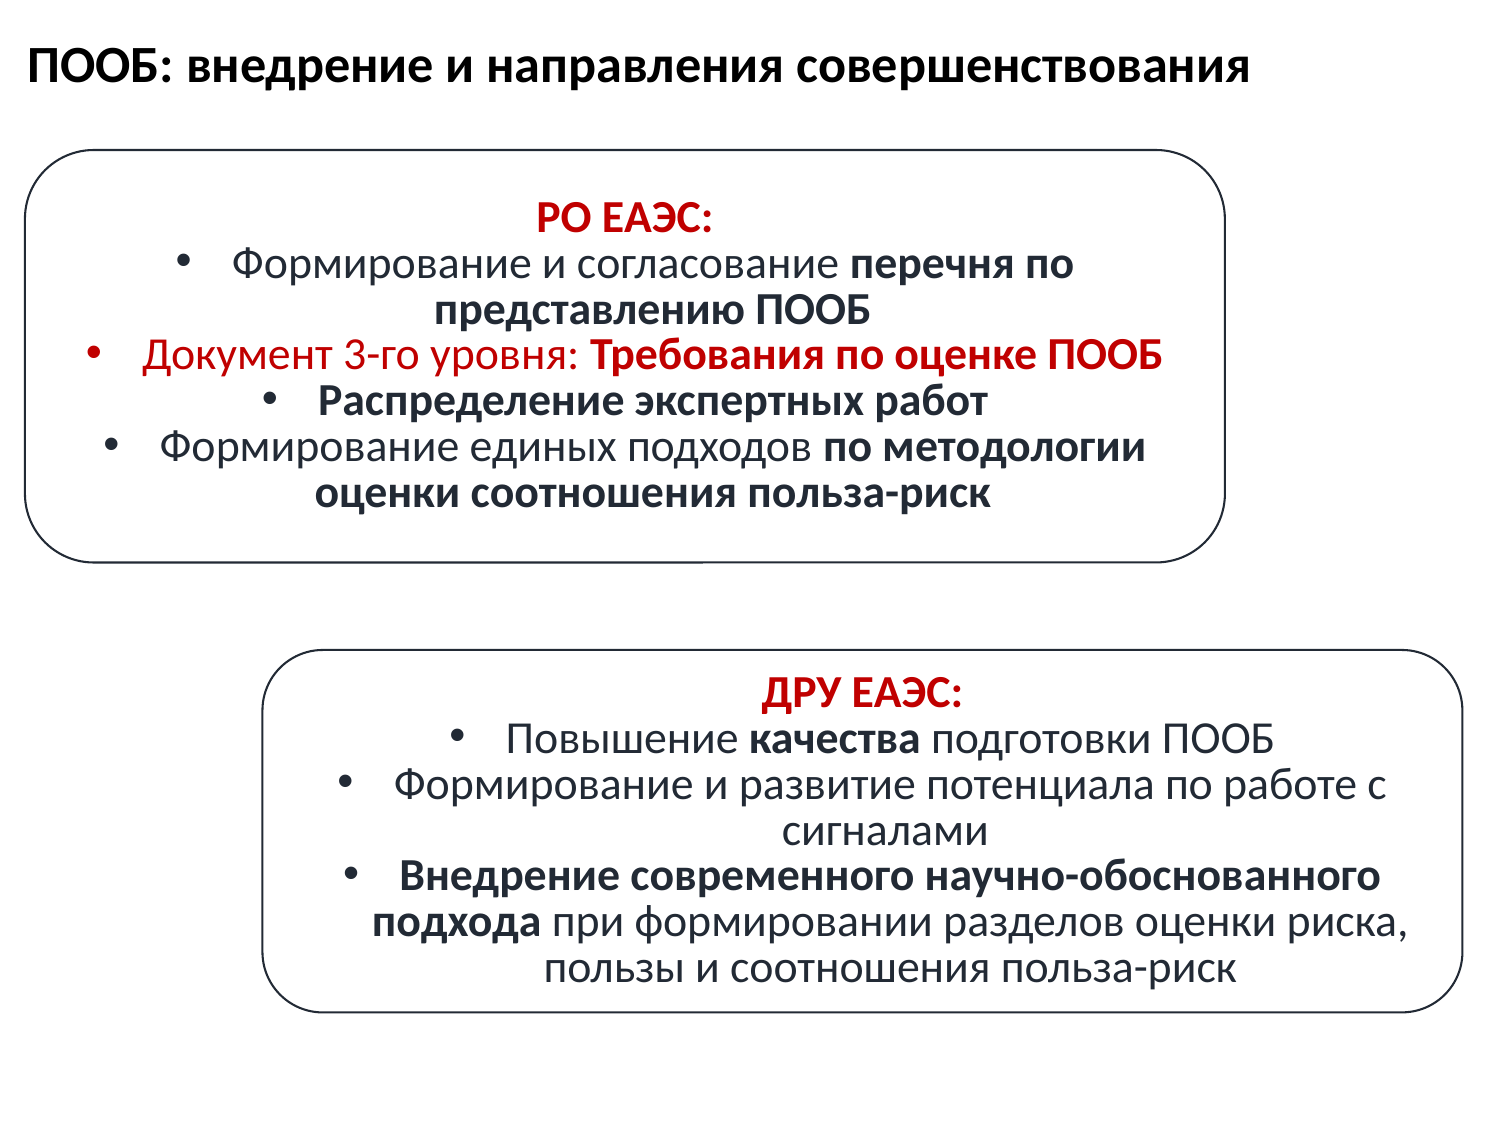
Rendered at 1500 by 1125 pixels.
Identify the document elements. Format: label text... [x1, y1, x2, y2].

text_box РО ЕАЭС: Формирование и согласование перечня по представлению ПООБ Документ 3-го уровня: Требования по оценке ПООБ Распределение экспертных работ Формирование единых подходов по методологии оценки соотношения польза-риск [23, 148, 1226, 564]
text_box ДРУ ЕАЭС: Повышение качества подготовки ПООБ Формирование и развитие потенциала по работе с сигналами Внедрение современного научно-обоснованного подхода при формировании разделов оценки риска, пользы и соотношения польза-риск [261, 648, 1464, 1014]
title ПООБ: внедрение и направления совершенствования [12, 24, 1463, 113]
